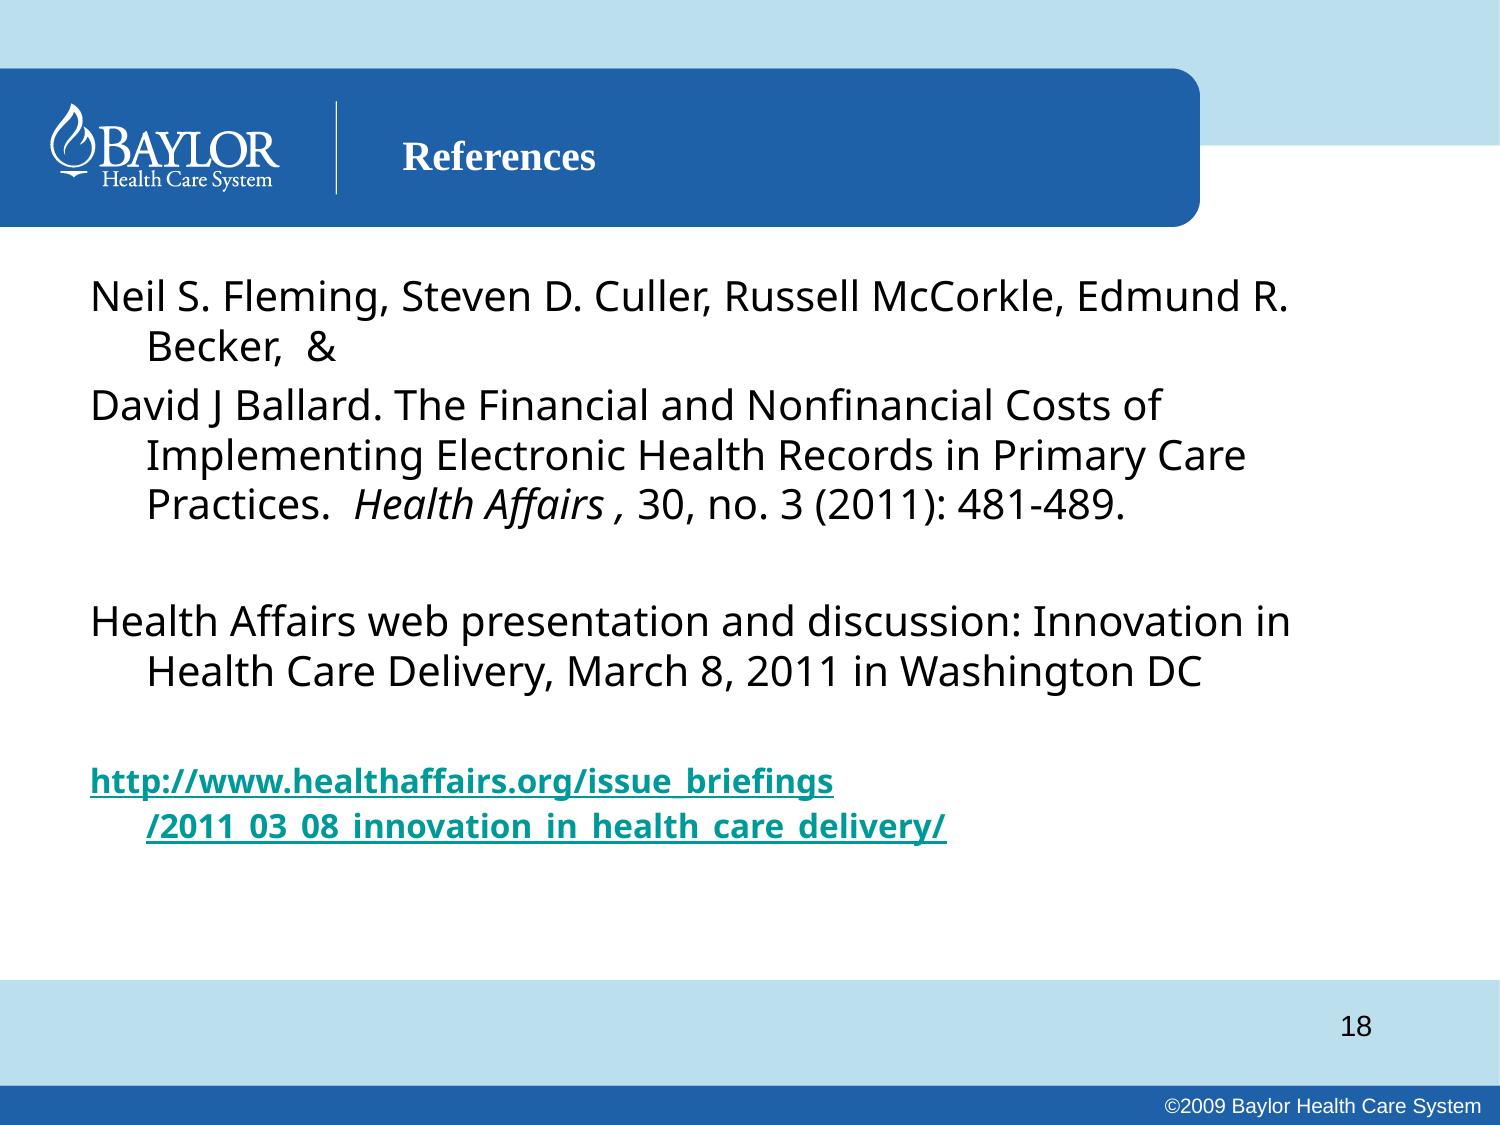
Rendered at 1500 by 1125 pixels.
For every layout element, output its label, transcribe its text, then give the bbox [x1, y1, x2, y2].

slide_number 18 [1074, 999, 1388, 1076]
list Neil S. Fleming, Steven D. Culler, Russell McCorkle, Edmund R. Becker, & David J Ballard. The Financial and Nonfinancial Costs of Implementing Electronic Health Records in Primary Care Practices. Health Affairs , 30, no. 3 (2011): 481-489. Health Affairs web presentation and discussion: Innovation in Health Care Delivery, March 8, 2011 in Washington DC http://www.healthaffairs.org/issue_briefings/2011_03_08_innovation_in_health_care_delivery/ [75, 262, 1425, 1005]
title References [387, 75, 1200, 233]
picture [0, 0, 1500, 1125]
